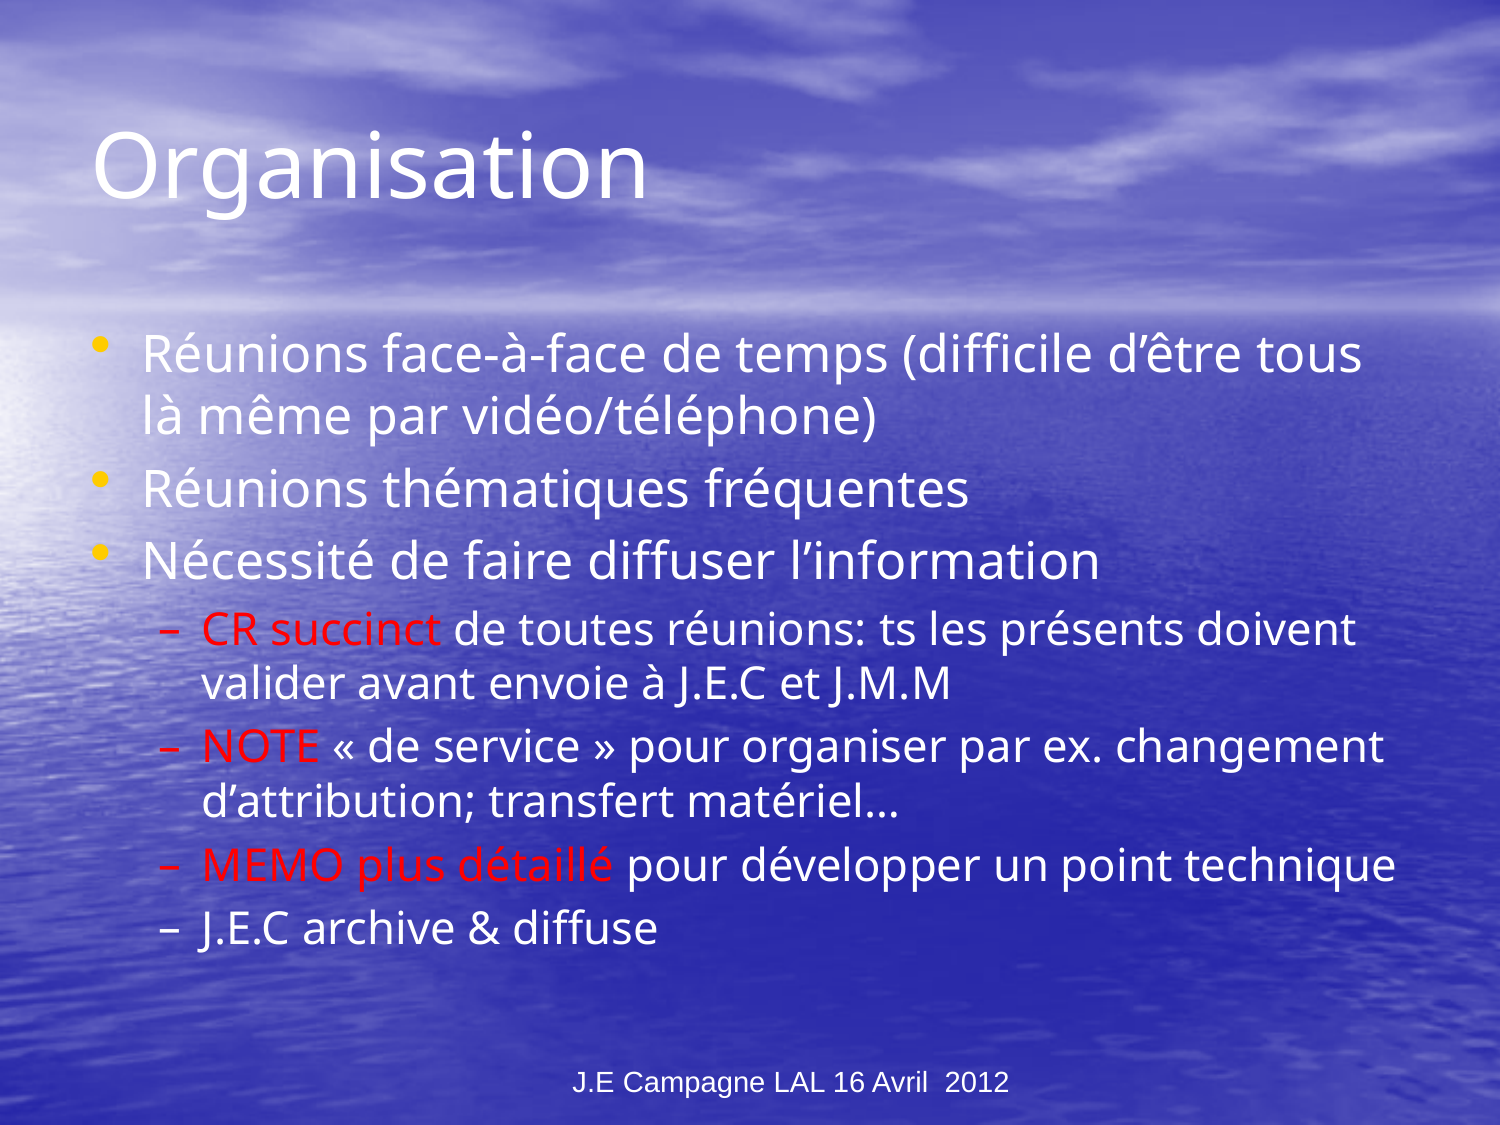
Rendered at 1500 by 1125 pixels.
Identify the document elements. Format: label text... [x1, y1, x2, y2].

title Organisation [74, 47, 1426, 276]
footer J.E Campagne LAL 16 Avril 2012 [418, 1027, 1164, 1107]
list Réunions face-à-face de temps (difficile d’être tous là même par vidéo/téléphone) Réunions thématiques fréquentes Nécessité de faire diffuser l’information CR succinct de toutes réunions: ts les présents doivent valider avant envoie à J.E.C et J.M.M NOTE « de service » pour organiser par ex. changement d’attribution; transfert matériel… MEMO plus détaillé pour développer un point technique J.E.C archive & diffuse [74, 312, 1426, 988]
